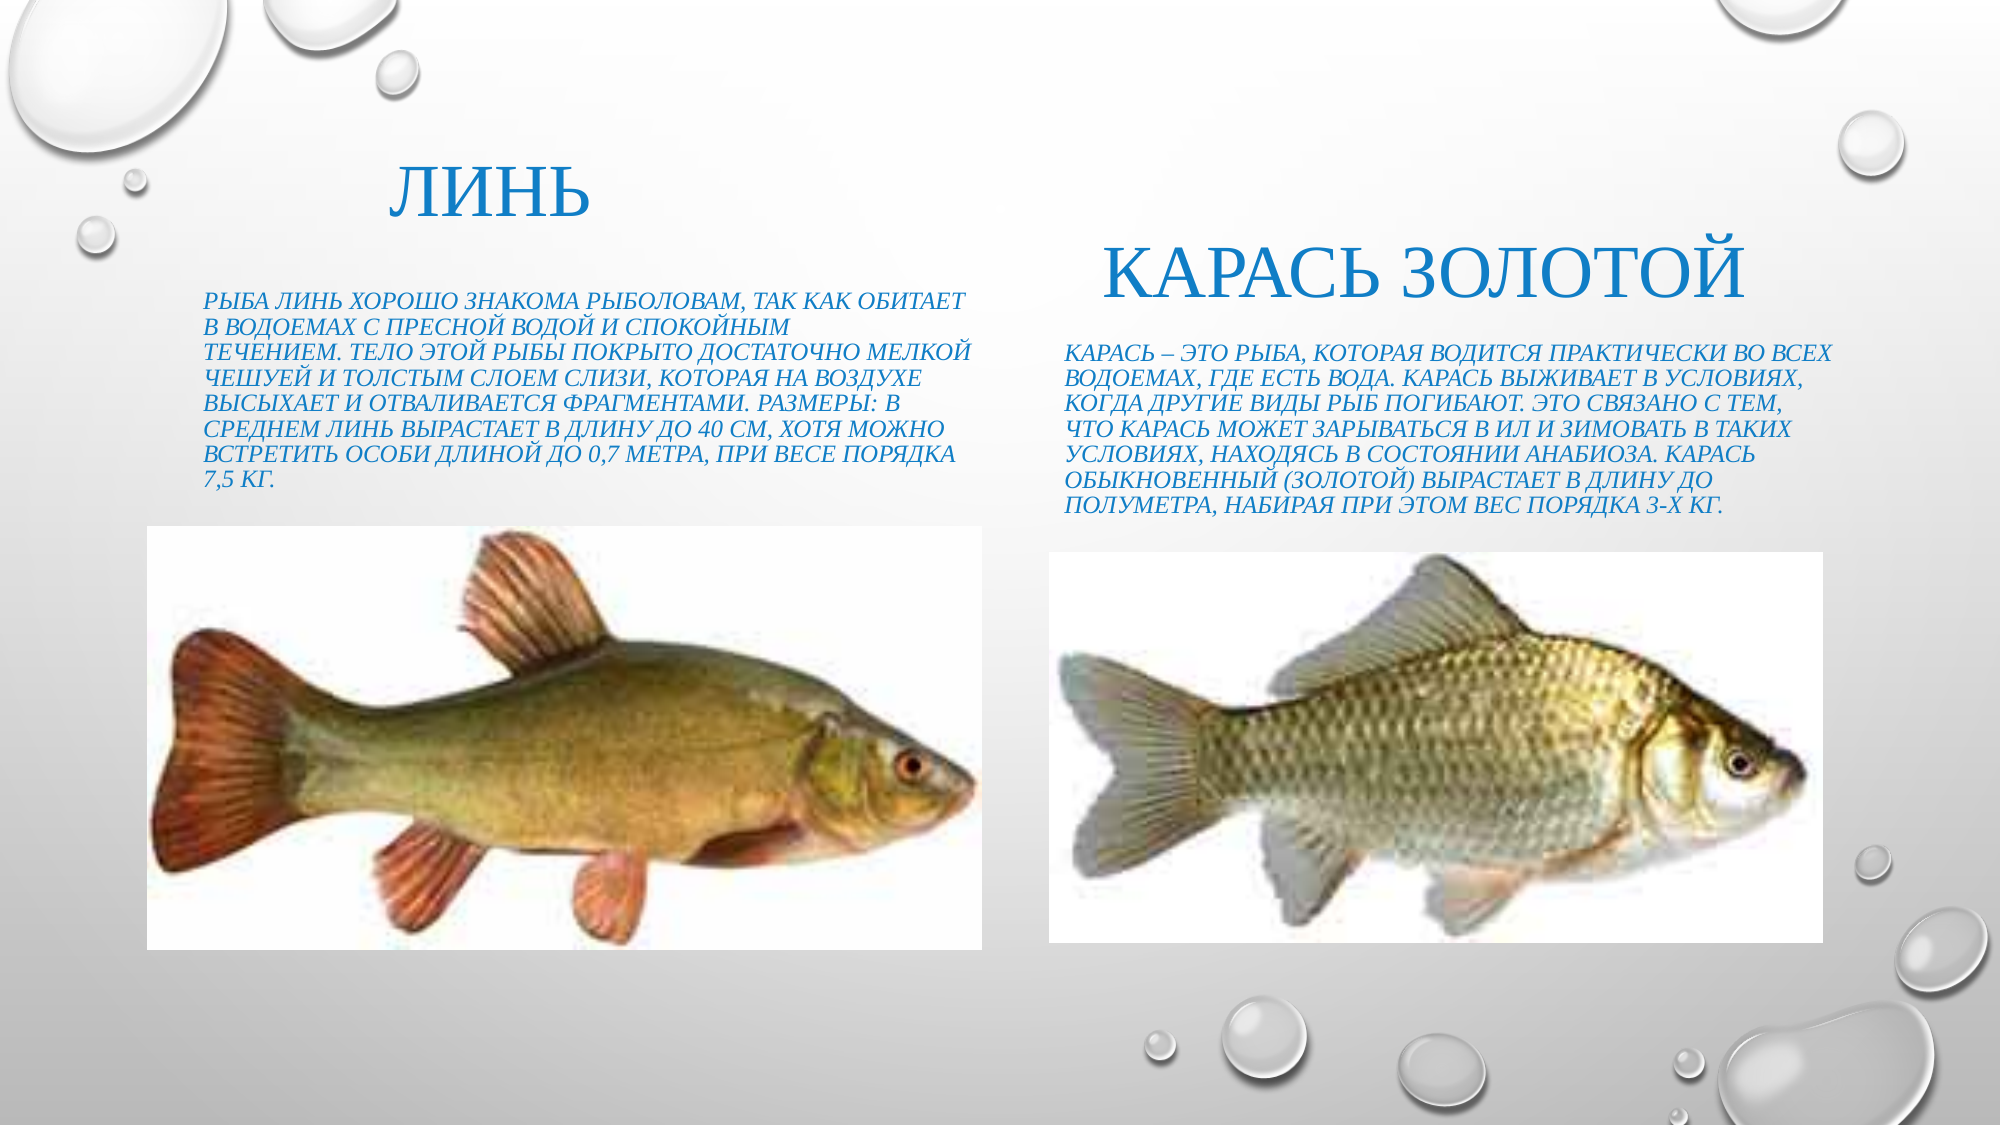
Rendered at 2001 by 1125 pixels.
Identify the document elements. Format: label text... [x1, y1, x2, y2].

list Карась – это рыба, которая водится практически во всех водоемах, где есть вода. Карась выживает в условиях, когда другие виды рыб погибают. Это связано с тем, что карась может зарываться в ил и зимовать в таких условиях, находясь в состоянии анабиоза. Карась обыкновенный (золотой) вырастает в длину до полуметра, набирая при этом вес порядка 3-х кг. [1049, 315, 1851, 527]
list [146, 525, 982, 951]
list Рыба линь хорошо знакома рыболовам, так как обитает в водоемах с пресной водой и спокойным течением. Тело этой рыбы покрыто достаточно мелкой чешуей и толстым слоем слизи, которая на воздухе высыхает и отваливается фрагментами. Размеры: в среднем линь вырастает в длину до 40 см, хотя можно встретить особи длиной до 0,7 метра, при весе порядка 7,5 кг. [188, 238, 988, 501]
title Линь Карась золотой [149, 101, 1851, 364]
picture [0, 0, 2000, 1125]
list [1048, 552, 1824, 943]
